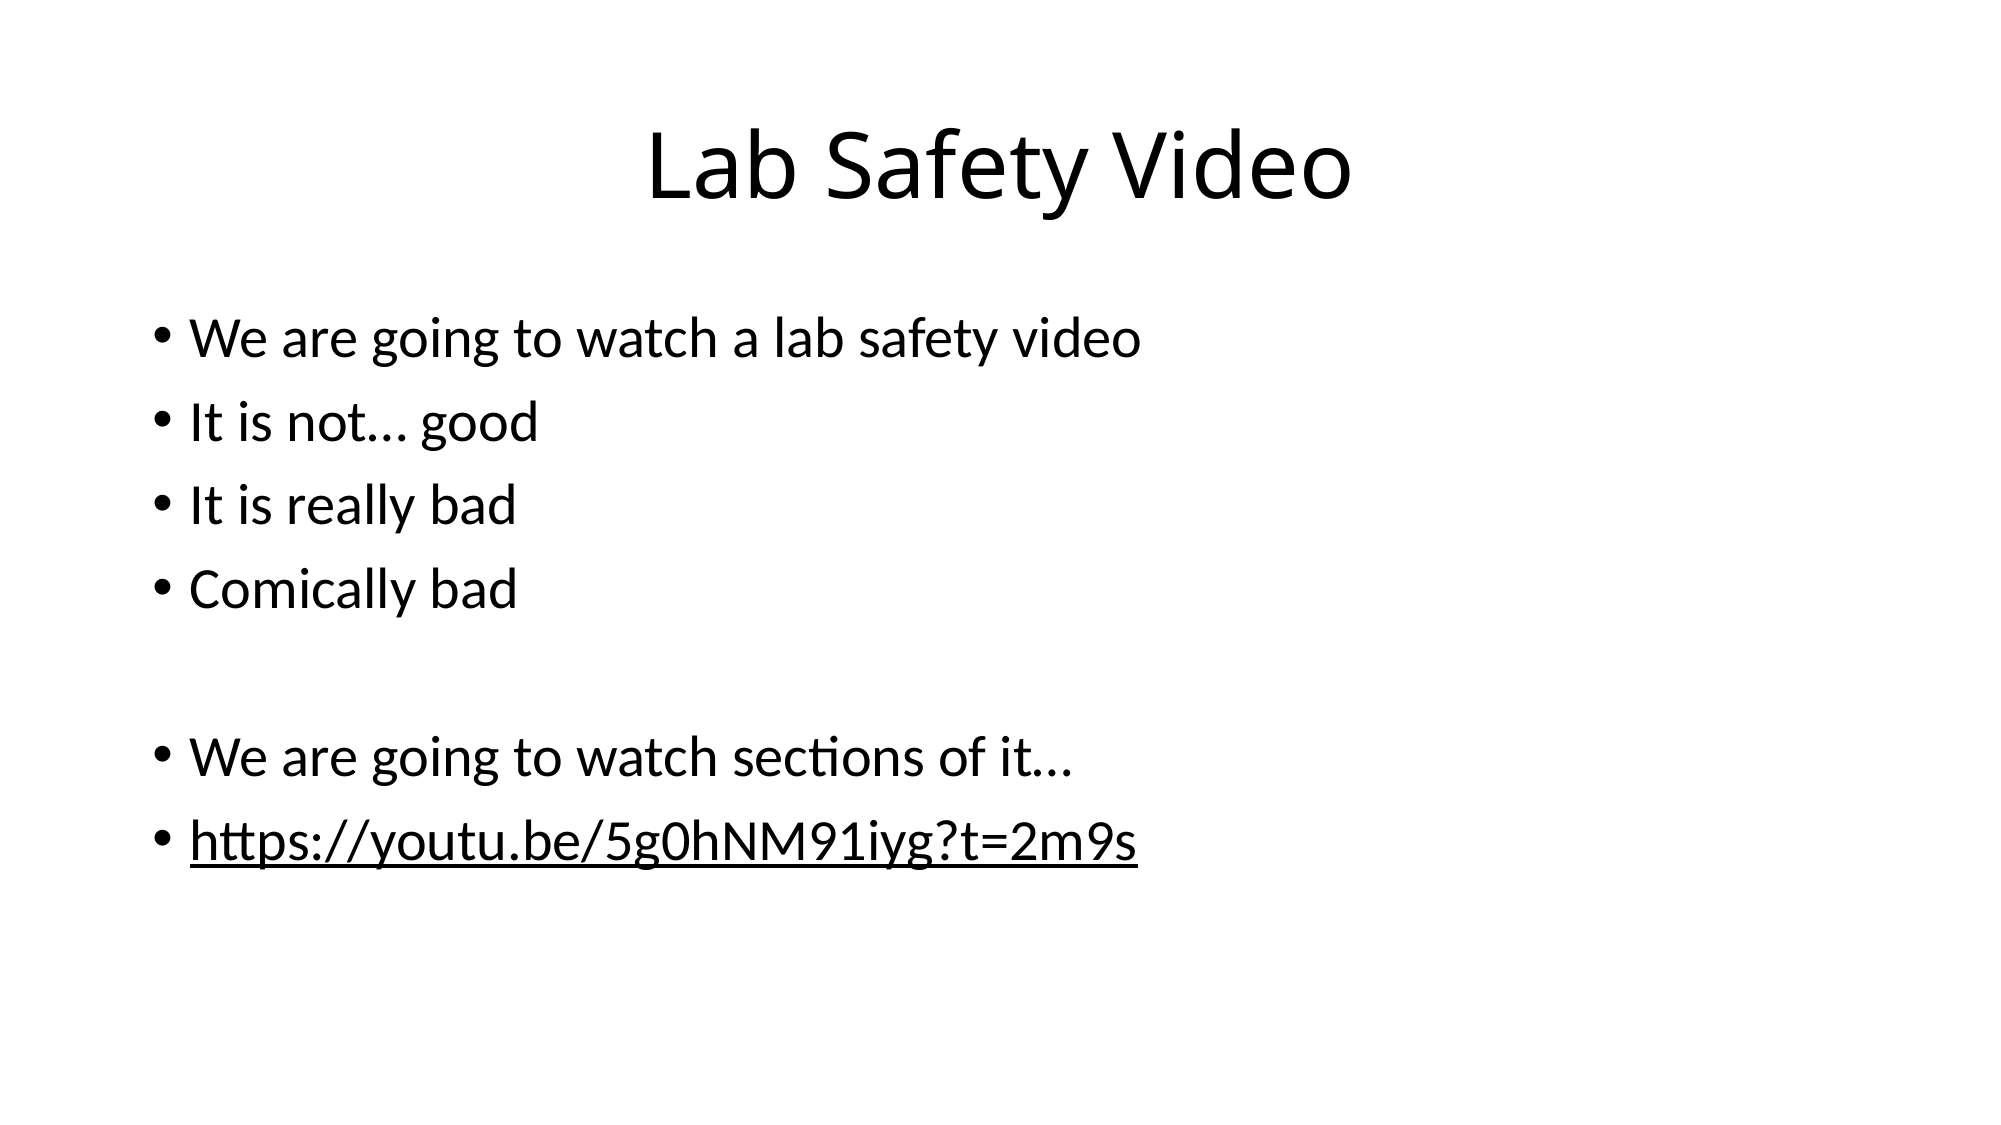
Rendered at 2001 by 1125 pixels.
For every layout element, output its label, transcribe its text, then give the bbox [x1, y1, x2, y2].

title Lab Safety Video [137, 59, 1863, 278]
list We are going to watch a lab safety video It is not… good It is really bad Comically bad We are going to watch sections of it… https://youtu.be/5g0hNM91iyg?t=2m9s [137, 299, 1863, 1014]
